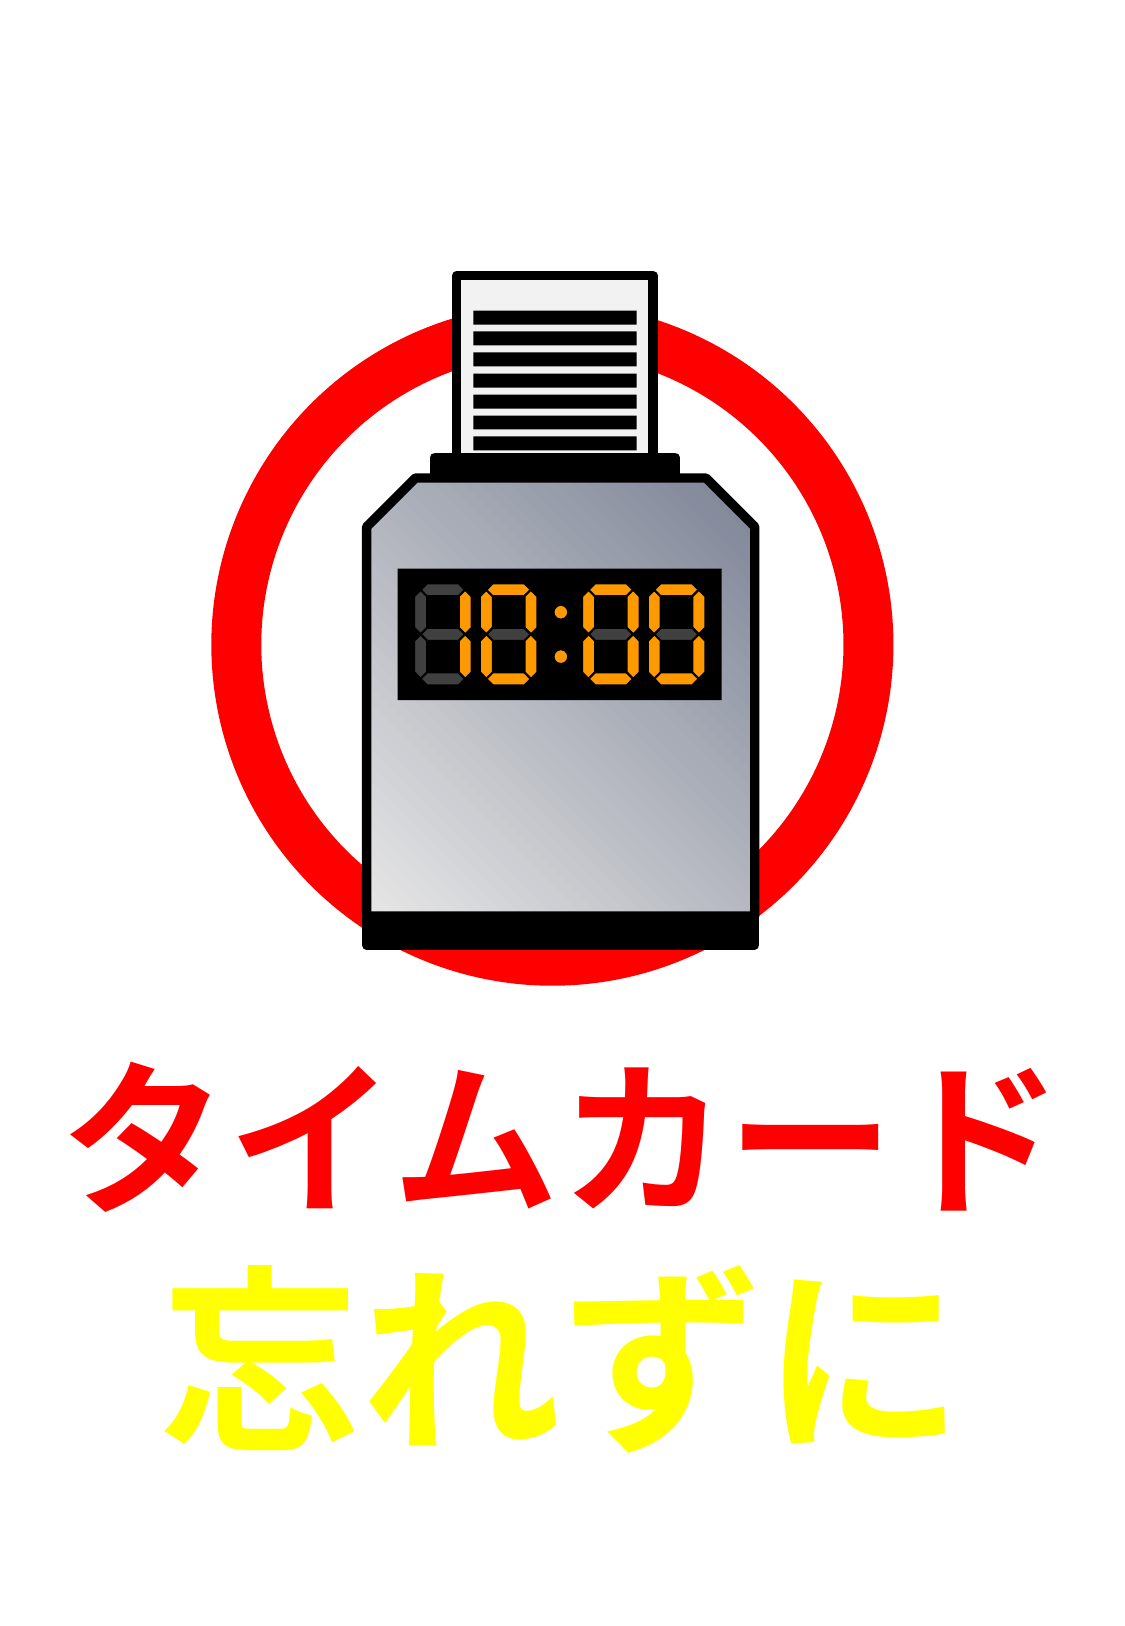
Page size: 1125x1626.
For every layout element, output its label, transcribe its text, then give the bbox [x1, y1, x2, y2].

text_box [211, 275, 894, 987]
text_box タイムカード 忘れずに [0, 1027, 1125, 1483]
